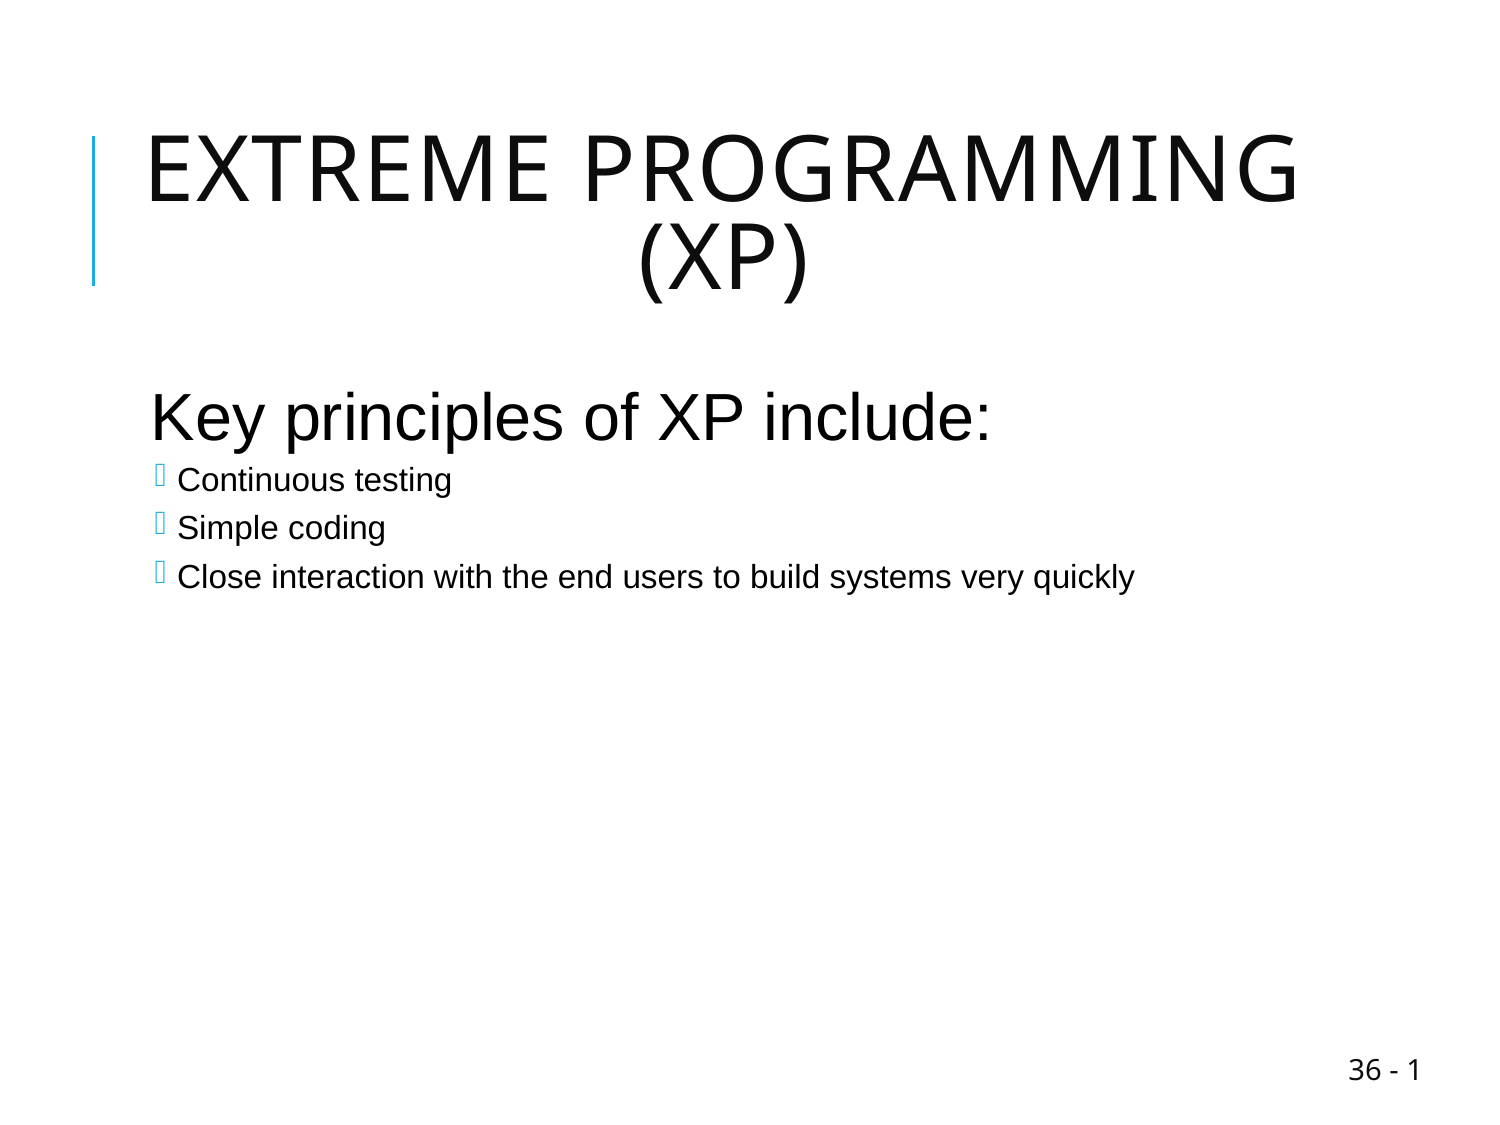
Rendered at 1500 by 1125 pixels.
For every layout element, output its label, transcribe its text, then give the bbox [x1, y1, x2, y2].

title Extreme Programming (XP) [126, 96, 1322, 342]
slide_number 1 - 36 [1333, 1061, 1454, 1107]
list Key principles of XP include: Continuous testing Simple coding Close interaction with the end users to build systems very quickly [126, 375, 1322, 1035]
